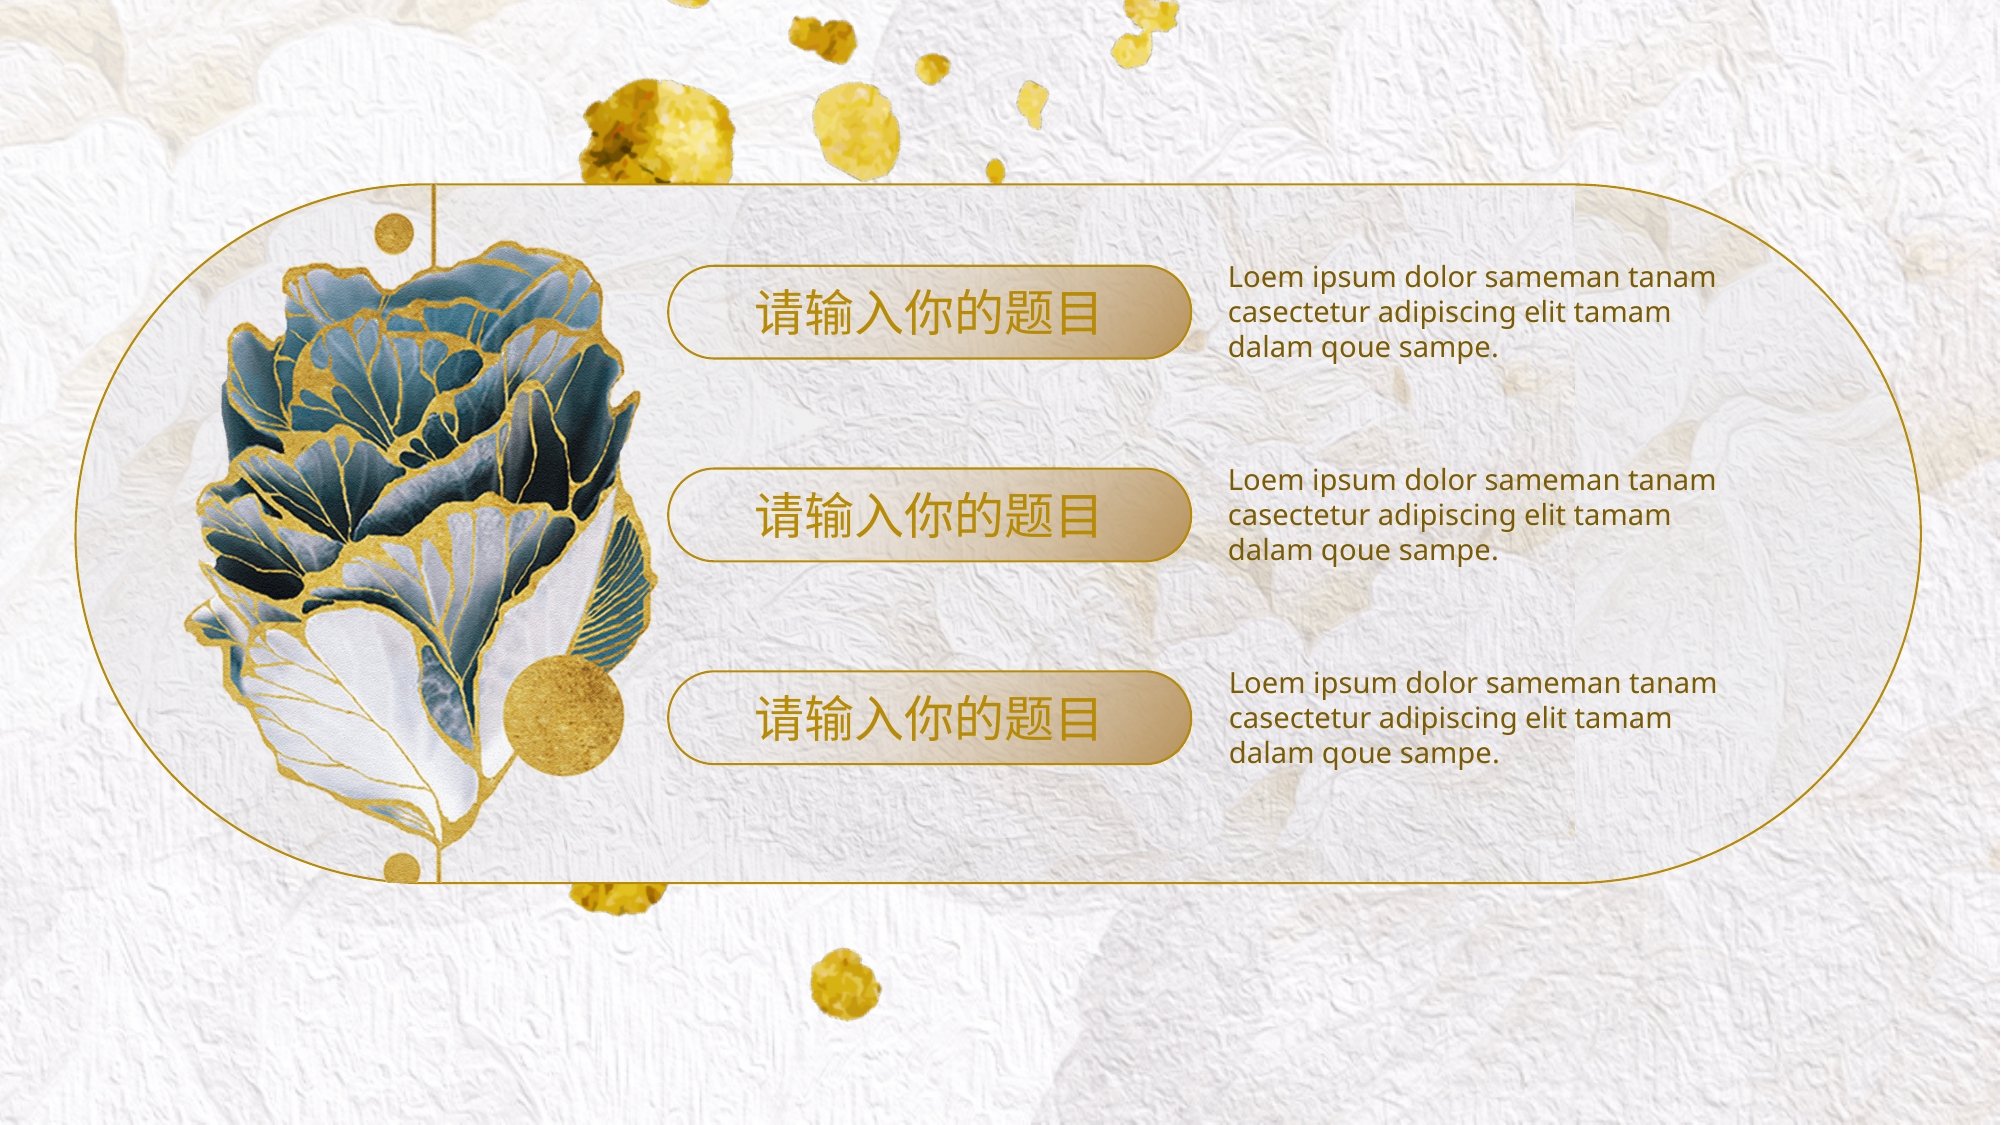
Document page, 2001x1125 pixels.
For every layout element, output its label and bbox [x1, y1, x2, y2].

picture [0, 0, 2000, 1125]
text_box [668, 454, 1761, 576]
text_box [668, 251, 1761, 373]
text_box [668, 657, 1762, 779]
text_box [1188, 183, 1922, 885]
